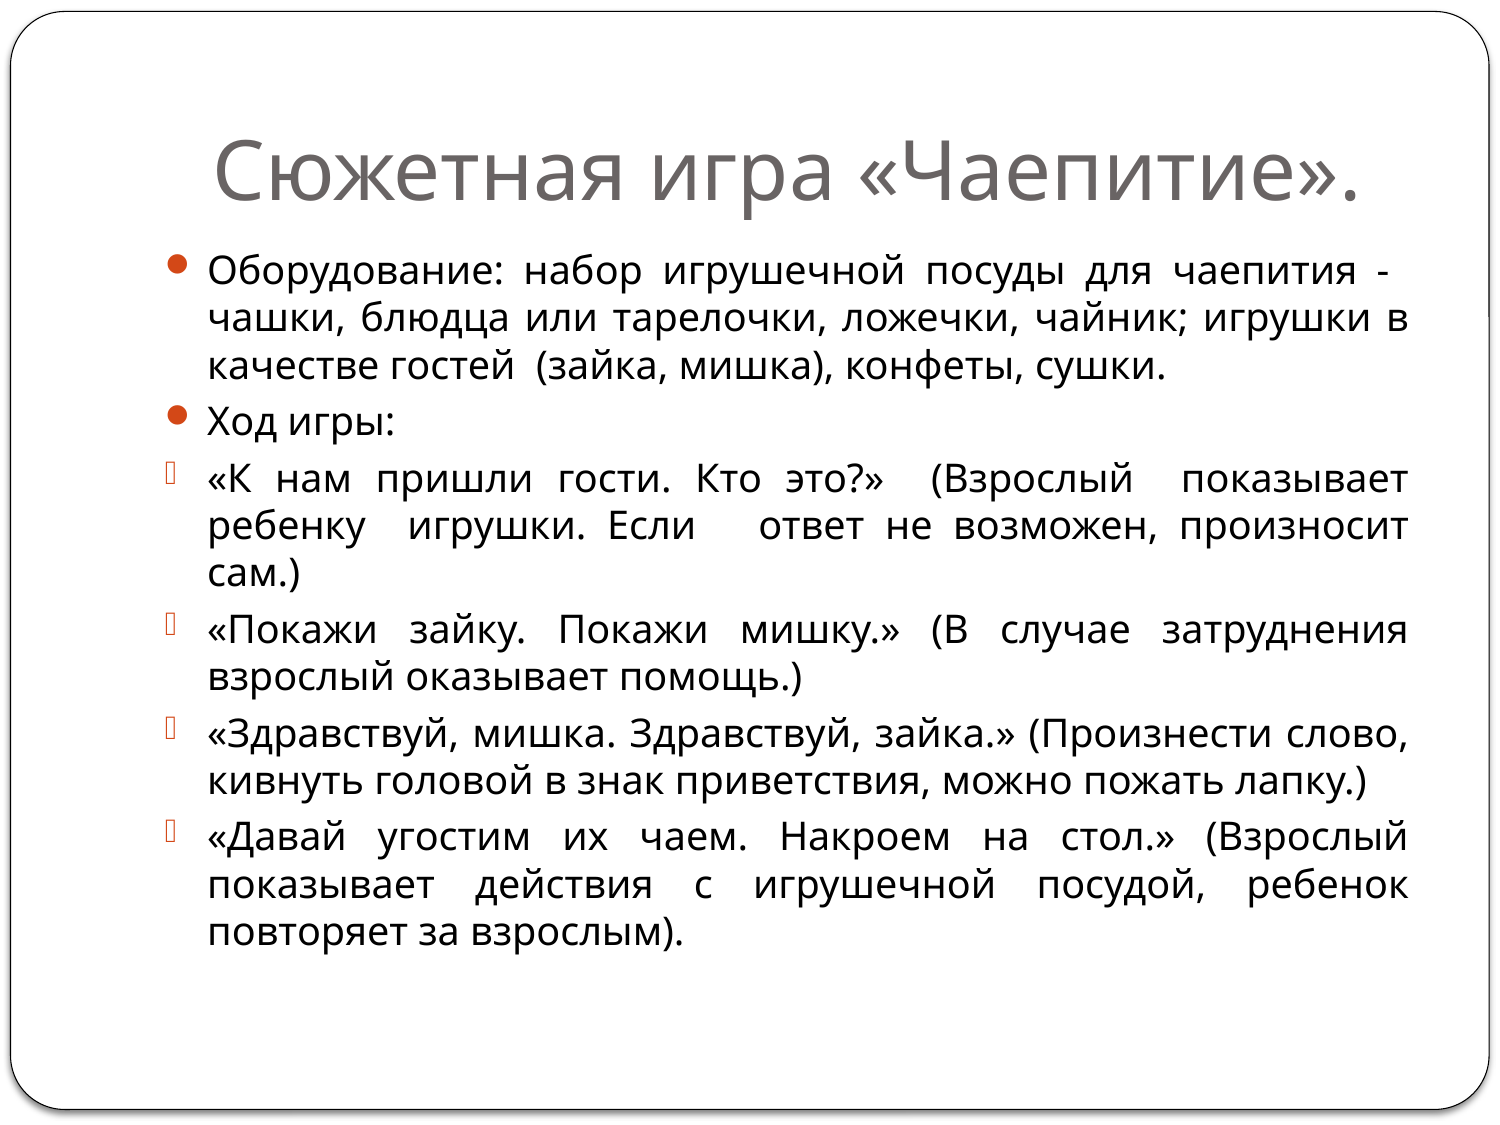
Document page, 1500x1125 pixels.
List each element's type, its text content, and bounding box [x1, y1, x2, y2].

list Оборудование: набор игрушечной посуды для чаепития - чашки, блюдца или тарелочки, ложечки, чайник; игрушки в качестве гостей (зайка, мишка), конфеты, сушки. Ход игры: «К нам пришли гости. Кто это?» (Взрослый показывает ребенку игрушки. Если ответ не возможен, произносит сам.) «Покажи зайку. Покажи мишку.» (В случае затруднения взрослый оказывает помощь.) «Здравствуй, мишка. Здравствуй, зайка.» (Произнести слово, кивнуть головой в знак приветствия, можно пожать лапку.) «Давай угостим их чаем. Накроем на стол.» (Взрослый показывает действия с игрушечной посудой, ребенок повторяет за взрослым). [150, 237, 1425, 988]
title Сюжетная игра «Чаепитие». [150, 45, 1425, 233]
